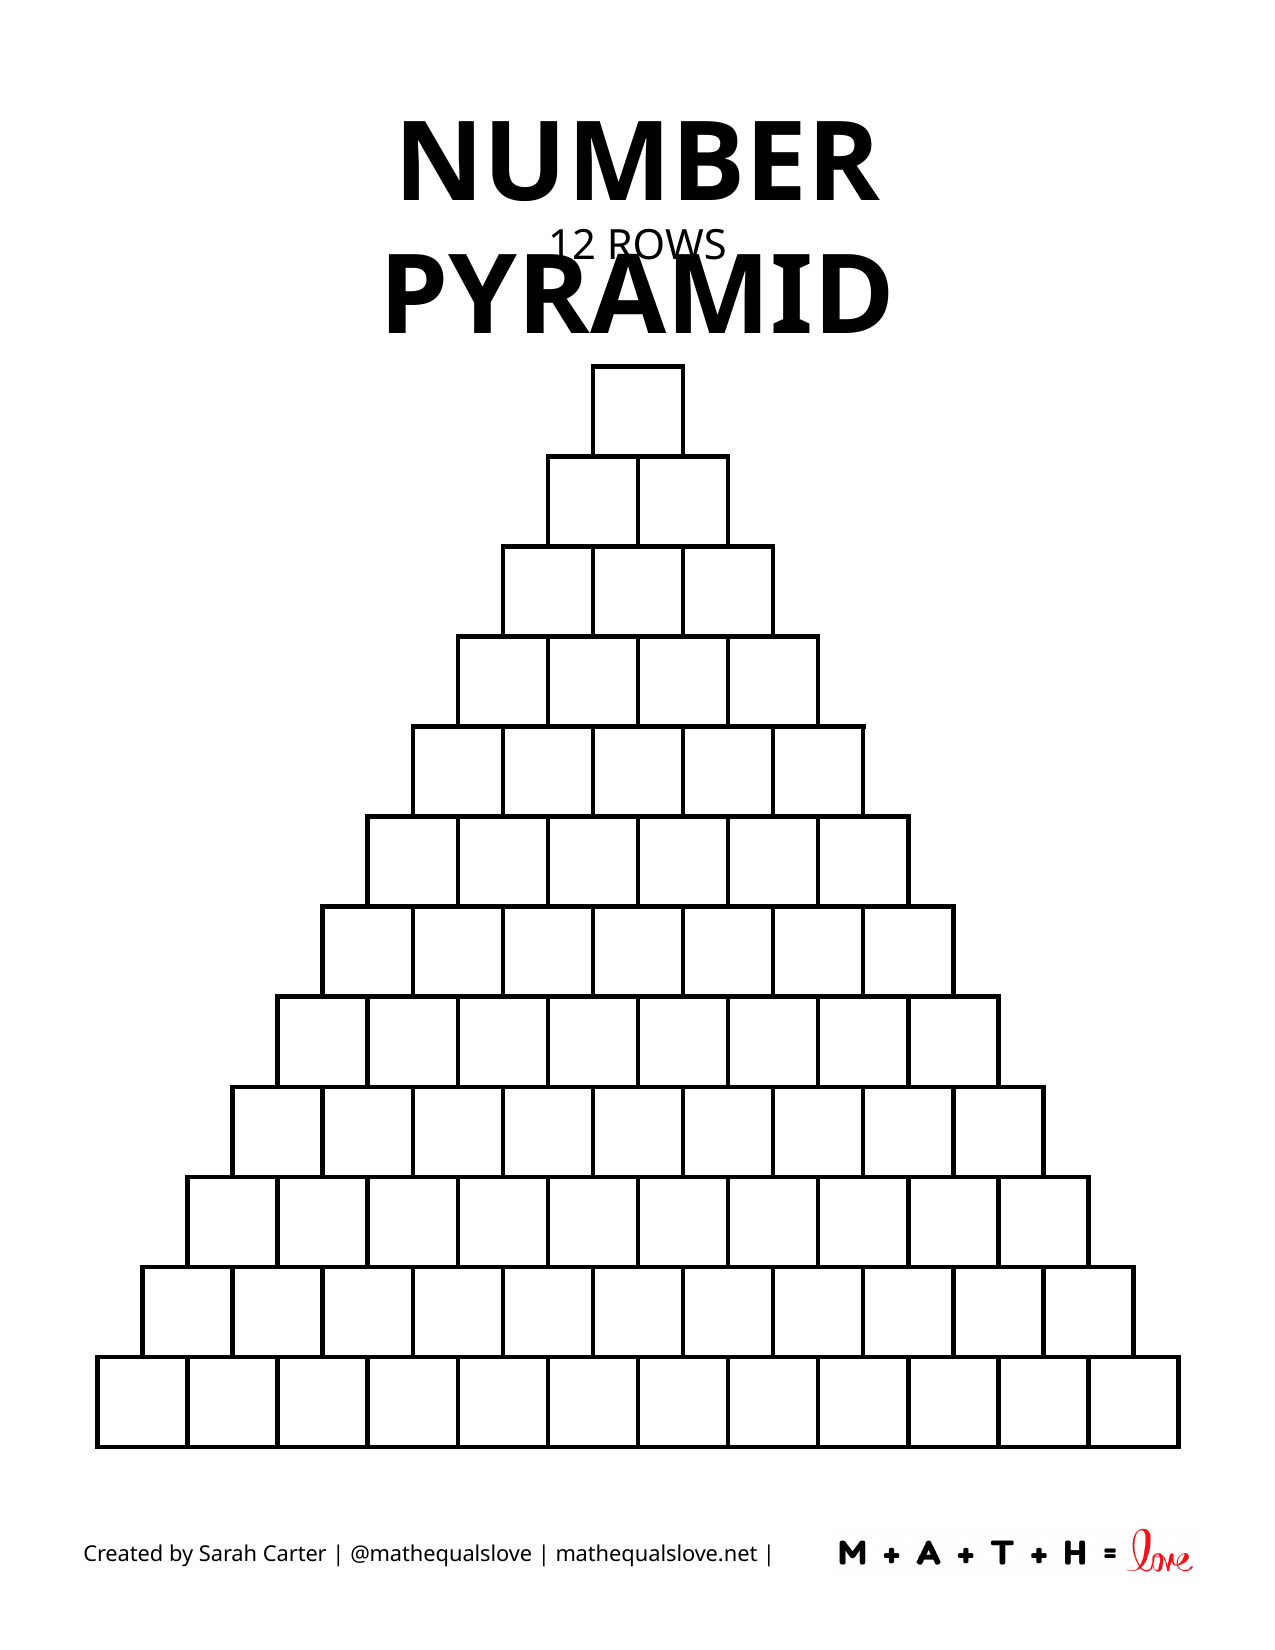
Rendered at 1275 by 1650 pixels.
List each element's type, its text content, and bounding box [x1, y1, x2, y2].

text_box NUMBER PYRAMID [142, 276, 1133, 363]
text_box 12 ROWS [142, 210, 1133, 276]
text_box NUMBER PYRAMID [142, 83, 1133, 210]
text_box Created by Sarah Carter | @mathequalslove | mathequalslove.net | [68, 1532, 826, 1574]
picture [826, 1525, 1203, 1577]
